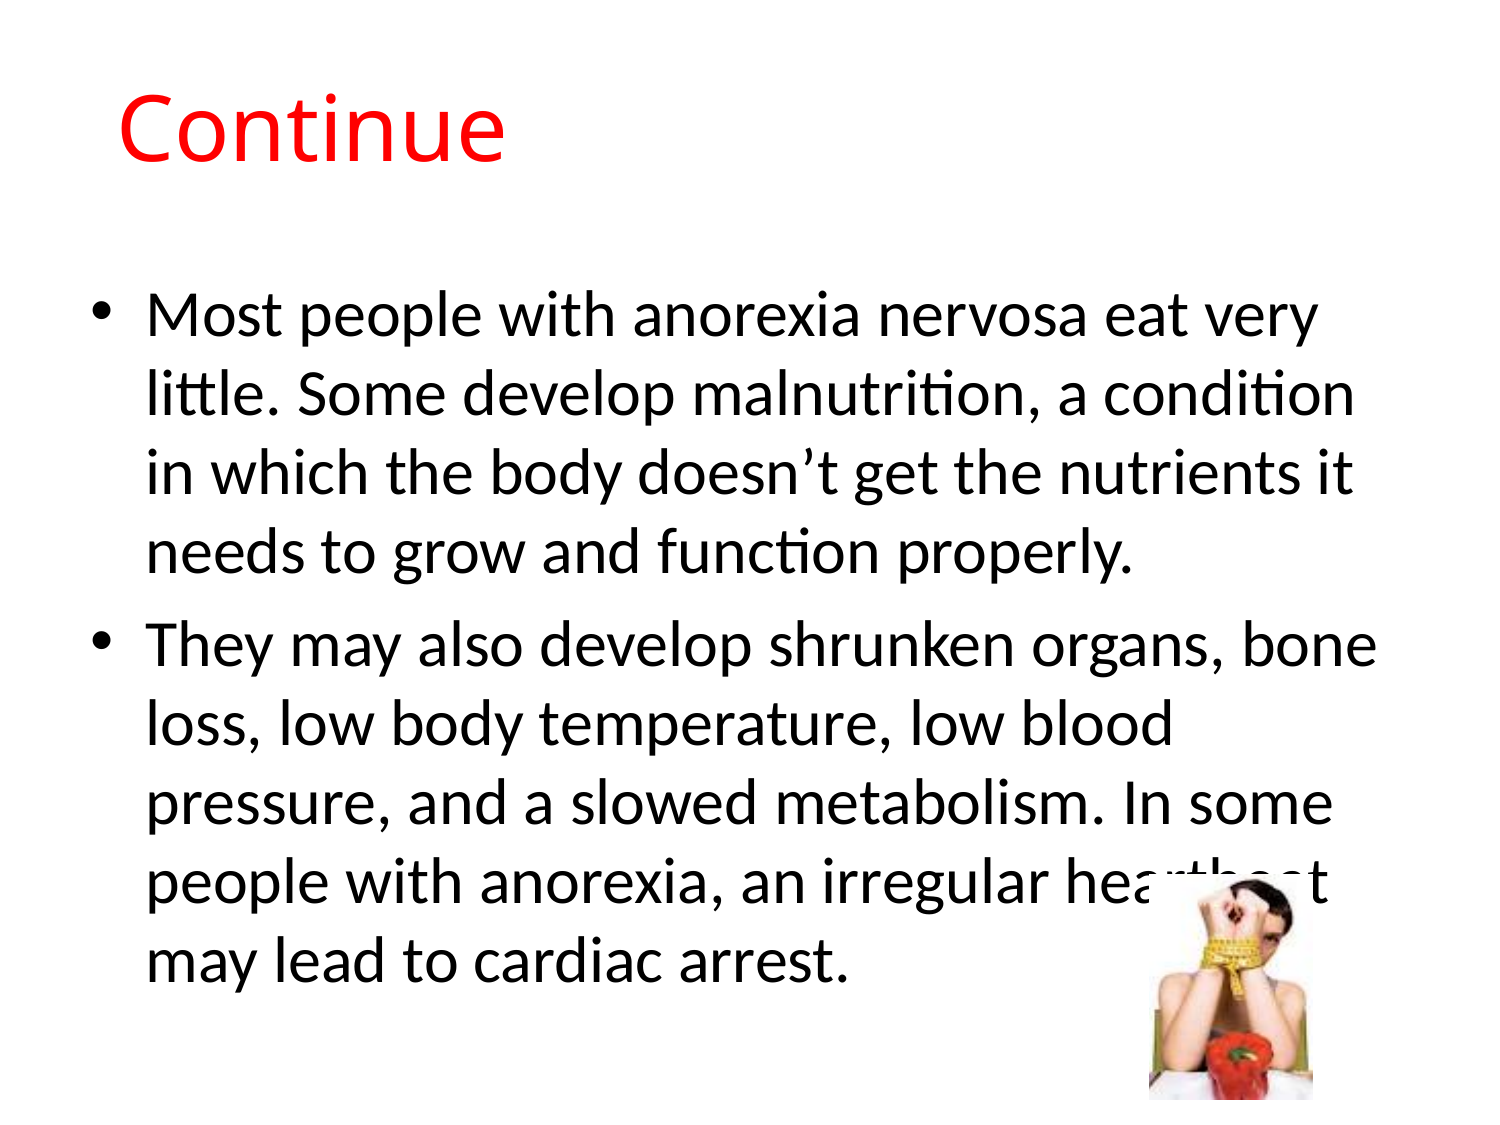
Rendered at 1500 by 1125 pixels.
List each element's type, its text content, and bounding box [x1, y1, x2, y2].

title Continue [37, 62, 588, 188]
list Most people with anorexia nervosa eat very little. Some develop malnutrition, a condition in which the body doesn’t get the nutrients it needs to grow and function properly. They may also develop shrunken organs, bone loss, low body temperature, low blood pressure, and a slowed metabolism. In some people with anorexia, an irregular heartbeat may lead to cardiac arrest. [75, 262, 1425, 1005]
picture [1149, 874, 1313, 1101]
